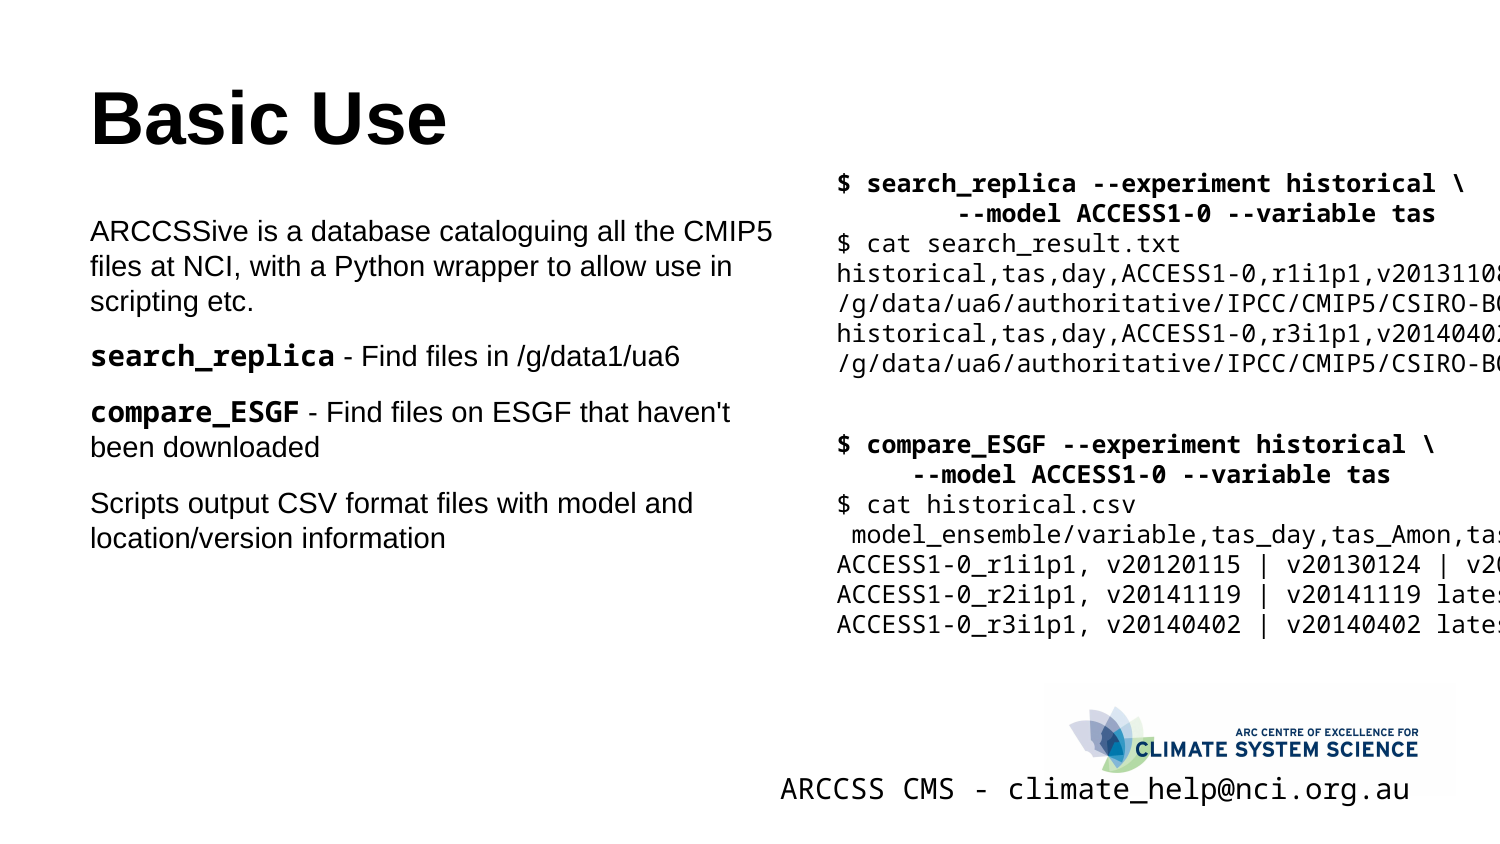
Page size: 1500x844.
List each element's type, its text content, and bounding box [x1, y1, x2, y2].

picture [1240, 785, 1248, 796]
picture [1205, 785, 1213, 796]
picture [1116, 785, 1125, 790]
text_box $ compare_ESGF --experiment historical \ --model ACCESS1-0 --variable tas $ cat historical.csv model_ensemble/variable,tas_day,tas_Amon,tas_3hr ACCESS1-0_r1i1p1, v20120115 | v20130124 | v20130227 | v20130529 | v20131108 ACCESS1-0_r2i1p1, v20141119 | v20141119 latest new | , v20130726 | v20130726 latest new | ,NP ACCESS1-0_r3i1p1, v20140402 | v20140402 latest new | , v20140402 | v20140402 latest new | ,NP [821, 414, 1500, 710]
list ARCCSSive is a database cataloguing all the CMIP5 files at NCI, with a Python wrapper to allow use in scripting etc. search_replica - Find files in /g/data1/ua6 compare_ESGF - Find files on ESGF that haven't been downloaded Scripts output CSV format files with model and location/version information [75, 196, 818, 808]
picture [1044, 710, 1456, 796]
picture [1309, 785, 1318, 796]
picture [1219, 780, 1232, 796]
text_box $ search_replica --experiment historical \ --model ACCESS1-0 --variable tas $ cat search_result.txt historical,tas,day,ACCESS1-0,r1i1p1,v20131108,\ /g/data/ua6/authoritative/IPCC/CMIP5/CSIRO-BOM/ACCESS1-0/historical/day/atmos/day/r1i1p1/v20131108/tas historical,tas,day,ACCESS1-0,r3i1p1,v20140402,\ /g/data/ua6/authoritative/IPCC/CMIP5/CSIRO-BOM/ACCESS1-0/historical/day/atmos/day/r3i1p1/v20140402/tas [821, 152, 1500, 414]
title Basic Use [75, 33, 1425, 175]
picture [1152, 785, 1160, 796]
picture [1070, 785, 1074, 796]
picture [1064, 785, 1068, 796]
picture [1169, 785, 1178, 790]
picture [1344, 785, 1353, 796]
